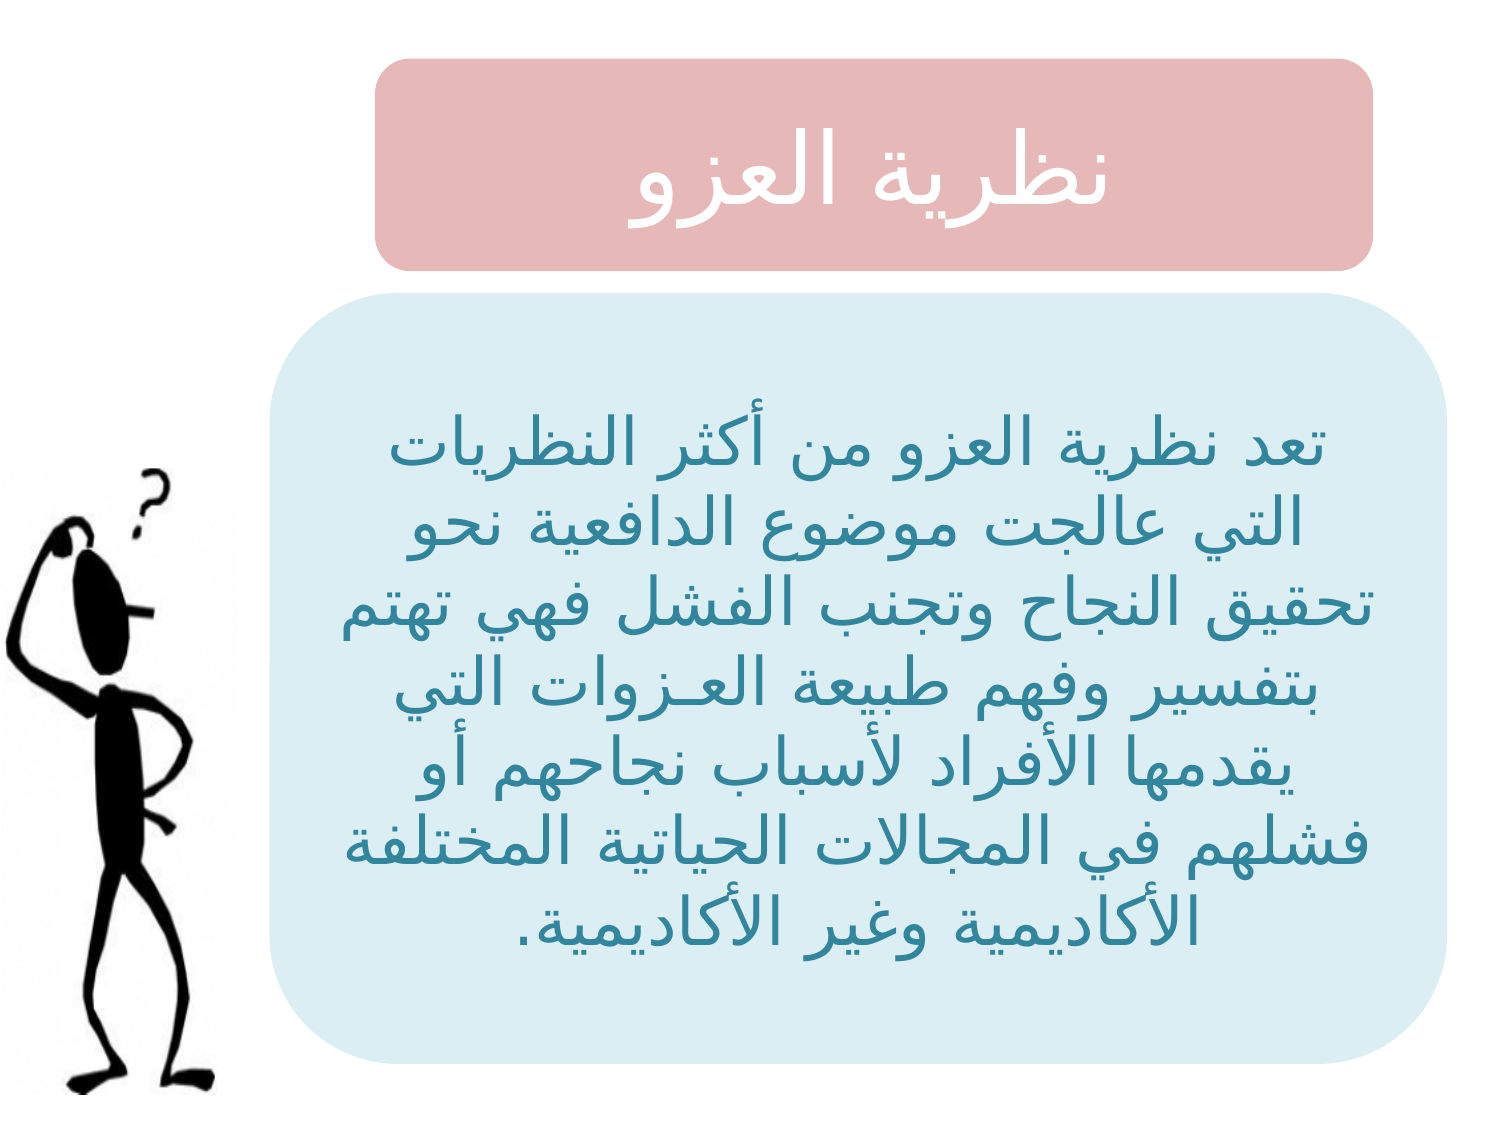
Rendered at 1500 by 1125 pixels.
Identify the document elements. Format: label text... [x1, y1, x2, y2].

picture [1, 467, 237, 1095]
text_box تعد نظرية العزو من أكثر النظريات التي عالجت موضوع الدافعية نحو تحقيق النجاح وتجنب الفشل فهي تهتم بتفسير وفهم طبيعة العـزوات التي يقدمها الأفراد لأسباب نجاحهم أو فشلهم في المجالات الحياتية المختلفة الأكاديمية وغير الأكاديمية. [267, 290, 1450, 1067]
text_box نظرية العزو [372, 56, 1376, 274]
